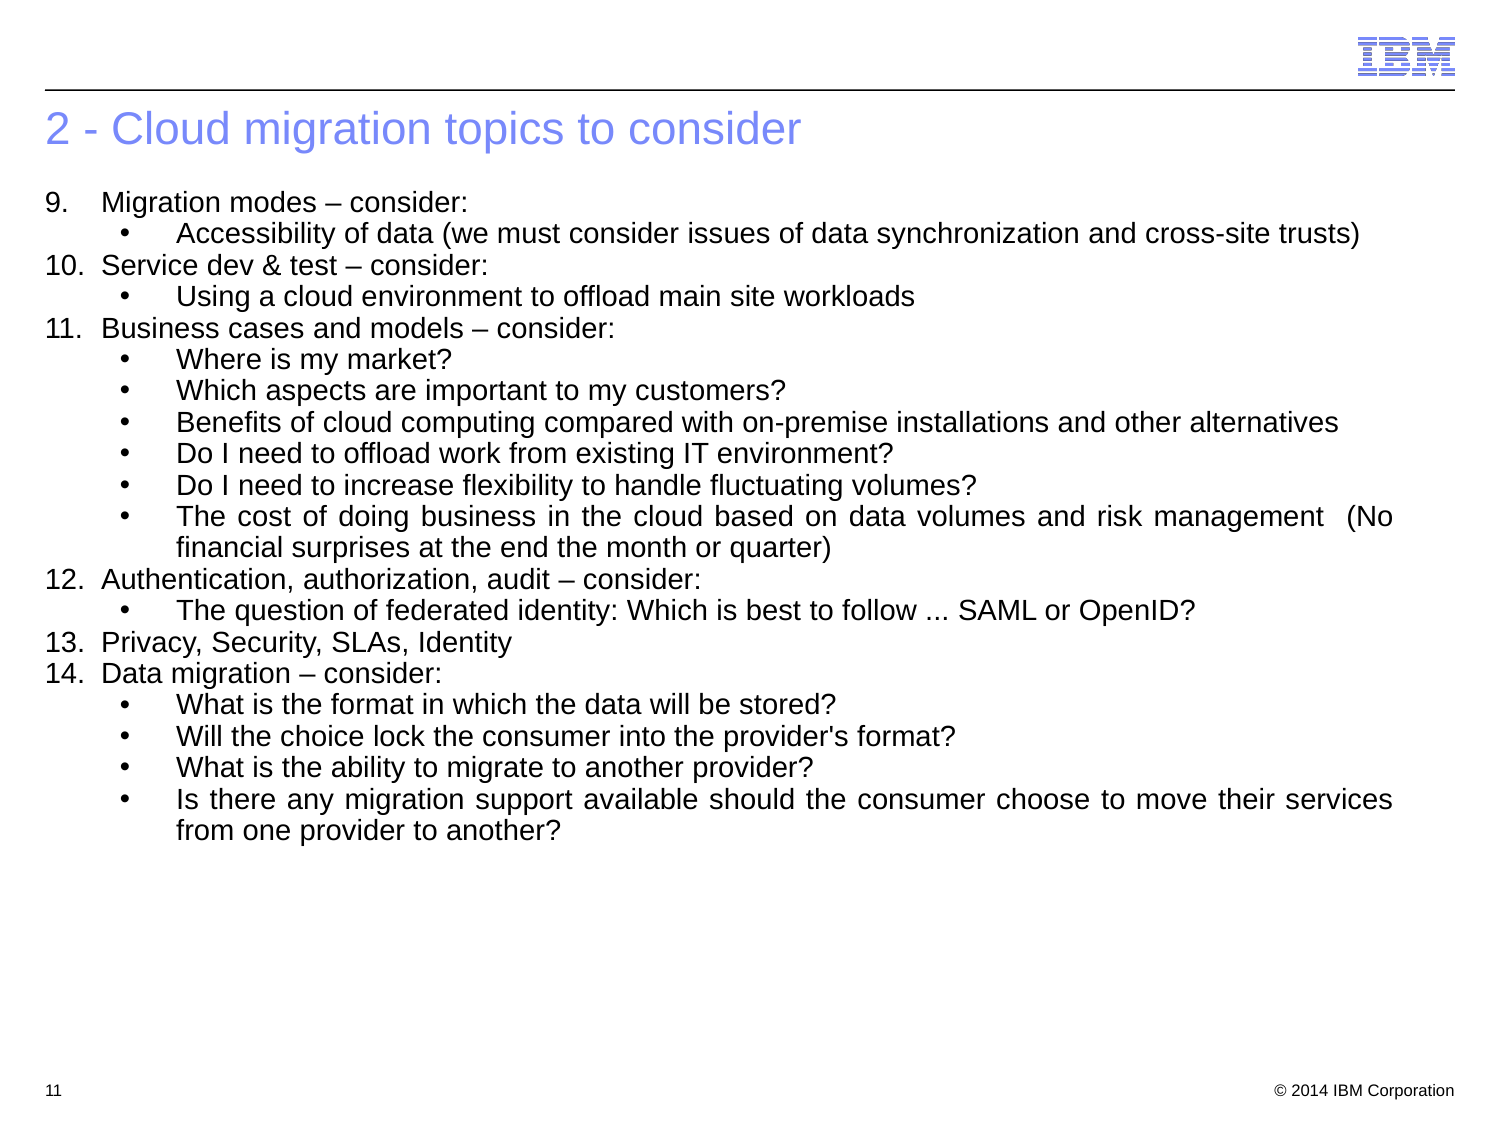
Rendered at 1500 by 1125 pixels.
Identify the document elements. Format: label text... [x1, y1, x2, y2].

slide_number 11 [29, 1072, 91, 1103]
text_box Migration modes – consider: Accessibility of data (we must consider issues of data synchronization and cross-site trusts) Service dev & test – consider: Using a cloud environment to offload main site workloads Business cases and models – consider: Where is my market? Which aspects are important to my customers? Benefits of cloud computing compared with on-premise installations and other alternatives Do I need to offload work from existing IT environment? Do I need to increase flexibility to handle fluctuating volumes? The cost of doing business in the cloud based on data volumes and risk management (No financial surprises at the end the month or quarter) Authentication, authorization, audit – consider: The question of federated identity: Which is best to follow ... SAML or OpenID? Privacy, Security, SLAs, Identity Data migration – consider: What is the format in which the data will be stored? Will the choice lock the consumer into the provider's format? What is the ability to migrate to another provider? Is there any migration support available should the consumer choose to move their services from one provider to another? [29, 179, 1410, 1012]
title 2 - Cloud migration topics to consider [29, 97, 1456, 203]
picture [1358, 37, 1455, 76]
